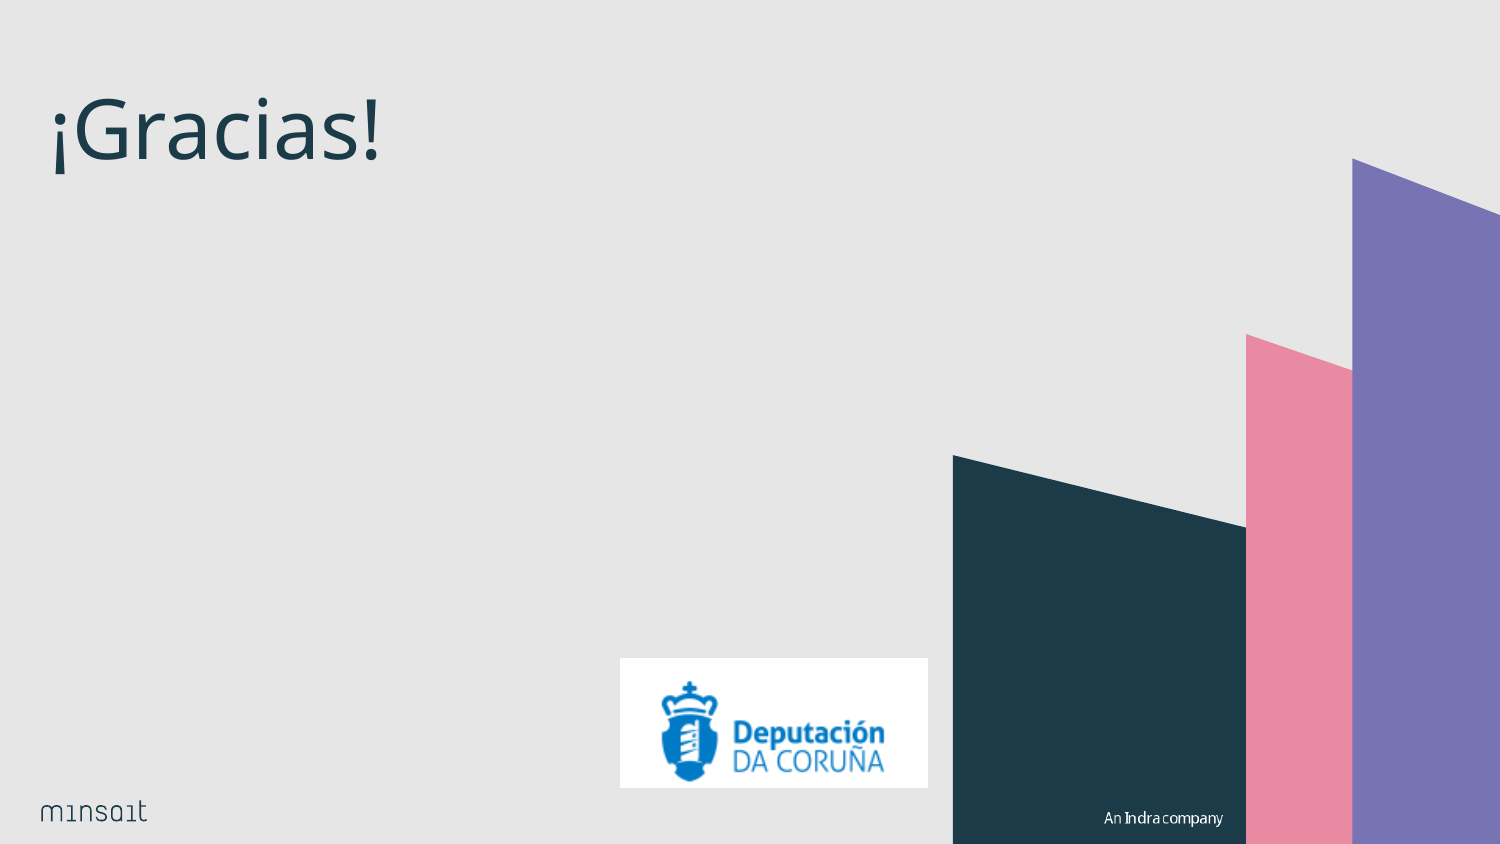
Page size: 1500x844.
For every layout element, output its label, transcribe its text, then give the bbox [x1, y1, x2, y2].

picture [619, 658, 928, 788]
title ¡Gracias! [49, 87, 980, 176]
